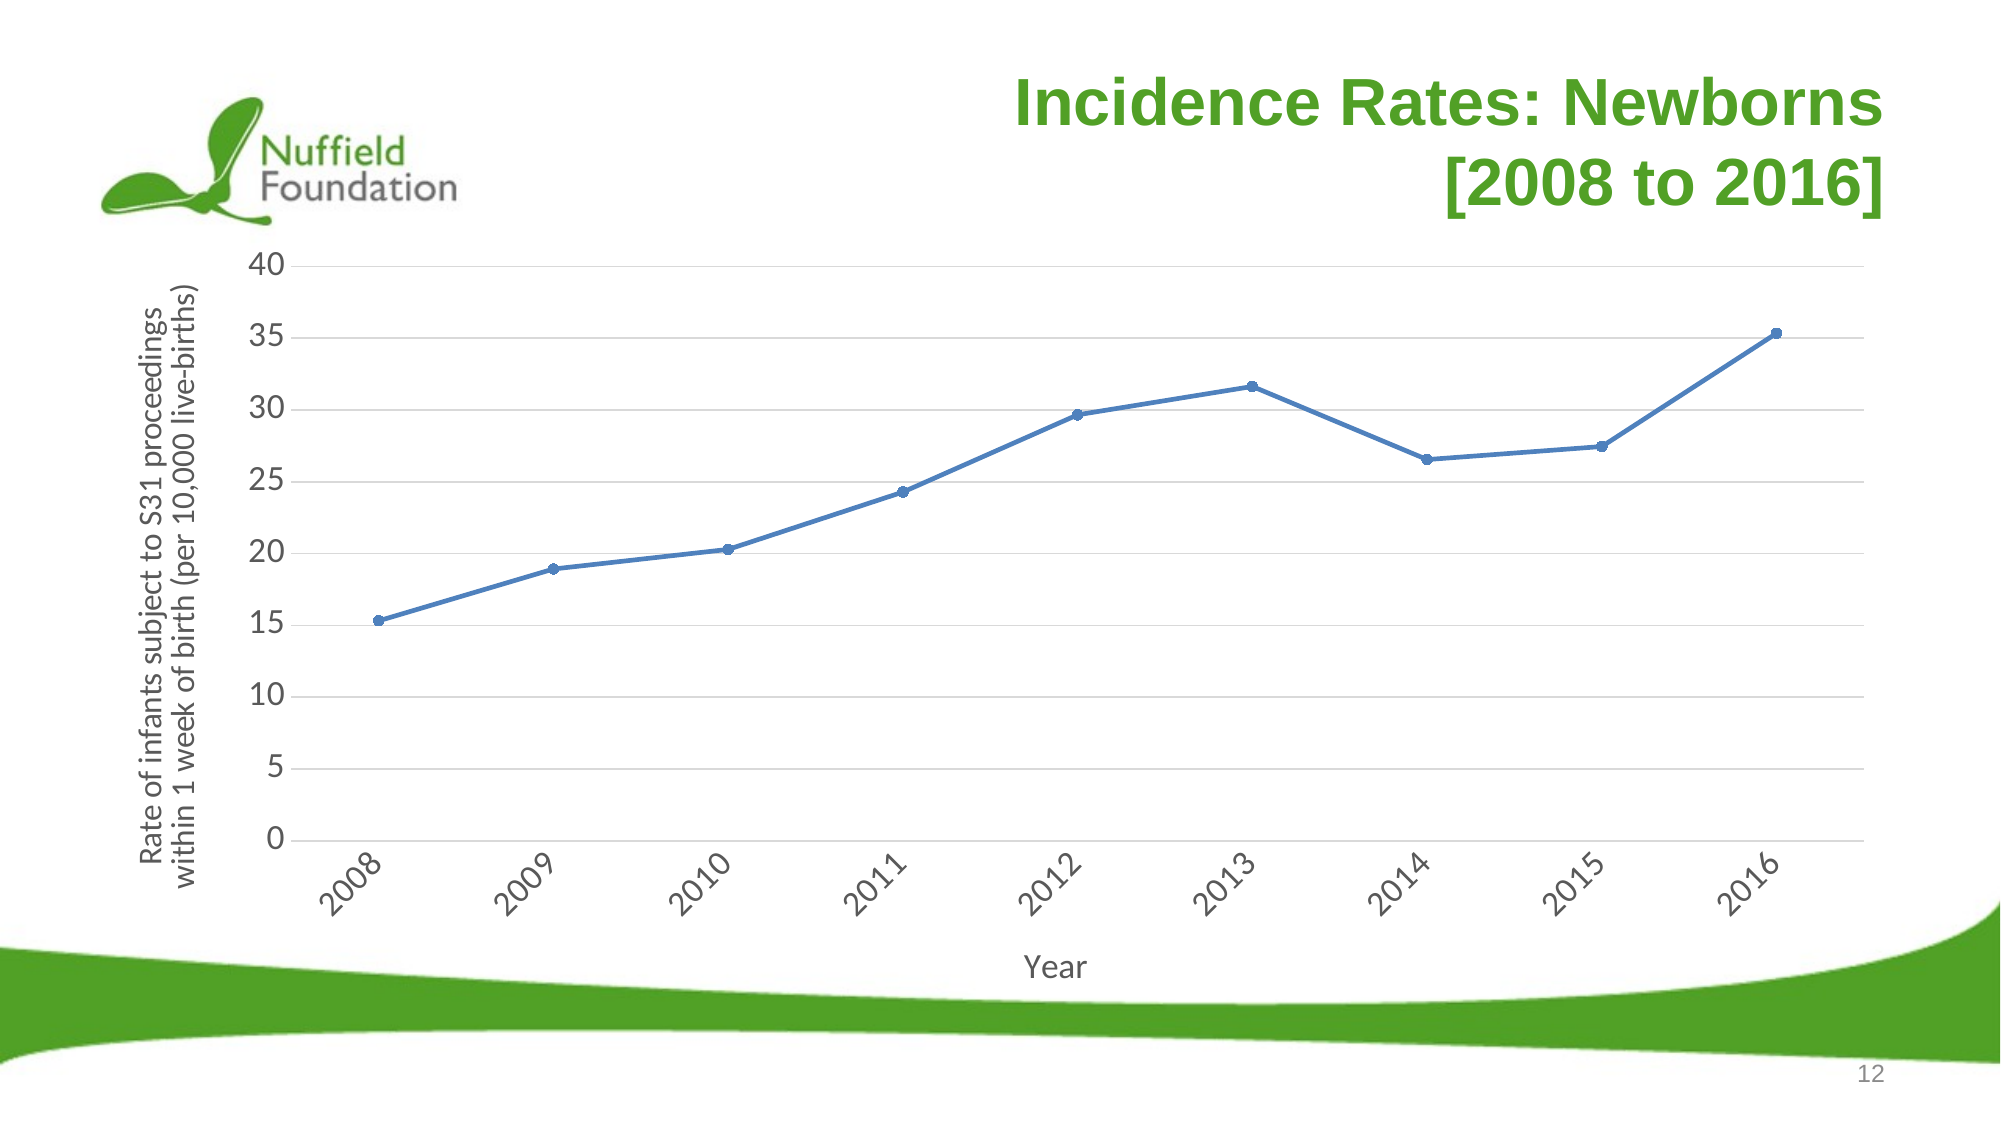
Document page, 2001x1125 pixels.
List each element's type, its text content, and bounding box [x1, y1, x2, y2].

title Incidence Rates: Newborns [2008 to 2016] [99, 44, 1901, 229]
slide_number 12 [1433, 1042, 1900, 1103]
picture [0, 0, 2001, 1125]
chart [99, 232, 1901, 1024]
